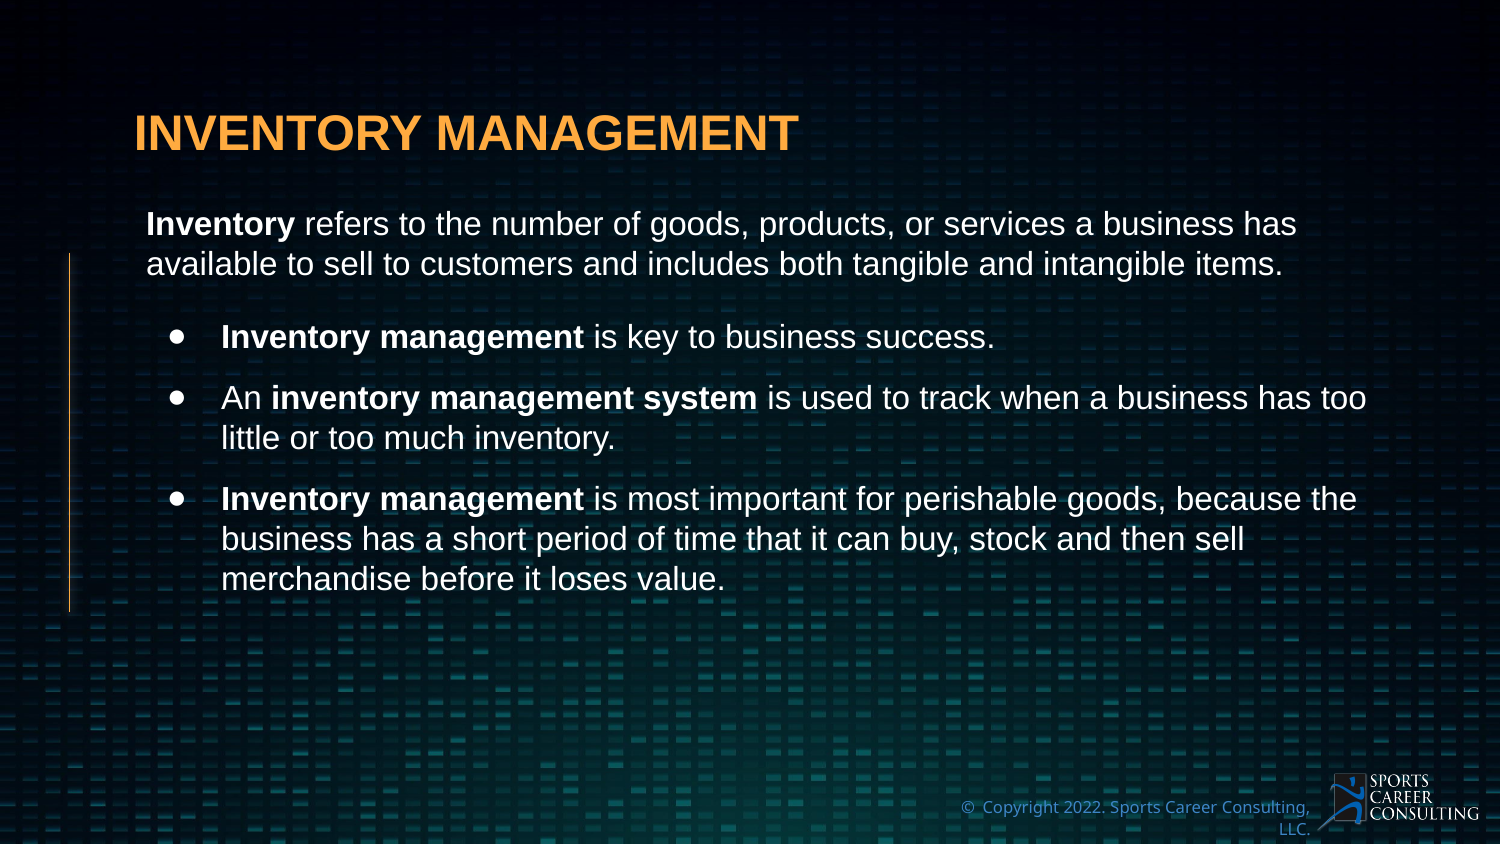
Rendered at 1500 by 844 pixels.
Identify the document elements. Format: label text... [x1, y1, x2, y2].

picture [0, 0, 1500, 844]
title INVENTORY MANAGEMENT [118, 85, 1392, 176]
list Inventory refers to the number of goods, products, or services a business has available to sell to customers and includes both tangible and intangible items. Inventory management is key to business success. An inventory management system is used to track when a business has too little or too much inventory. Inventory management is most important for perishable goods, because the business has a short period of time that it can buy, stock and then sell merchandise before it loses value. [130, 187, 1446, 706]
text_box © Copyright 2022. Sports Career Consulting, LLC. [914, 769, 1326, 844]
